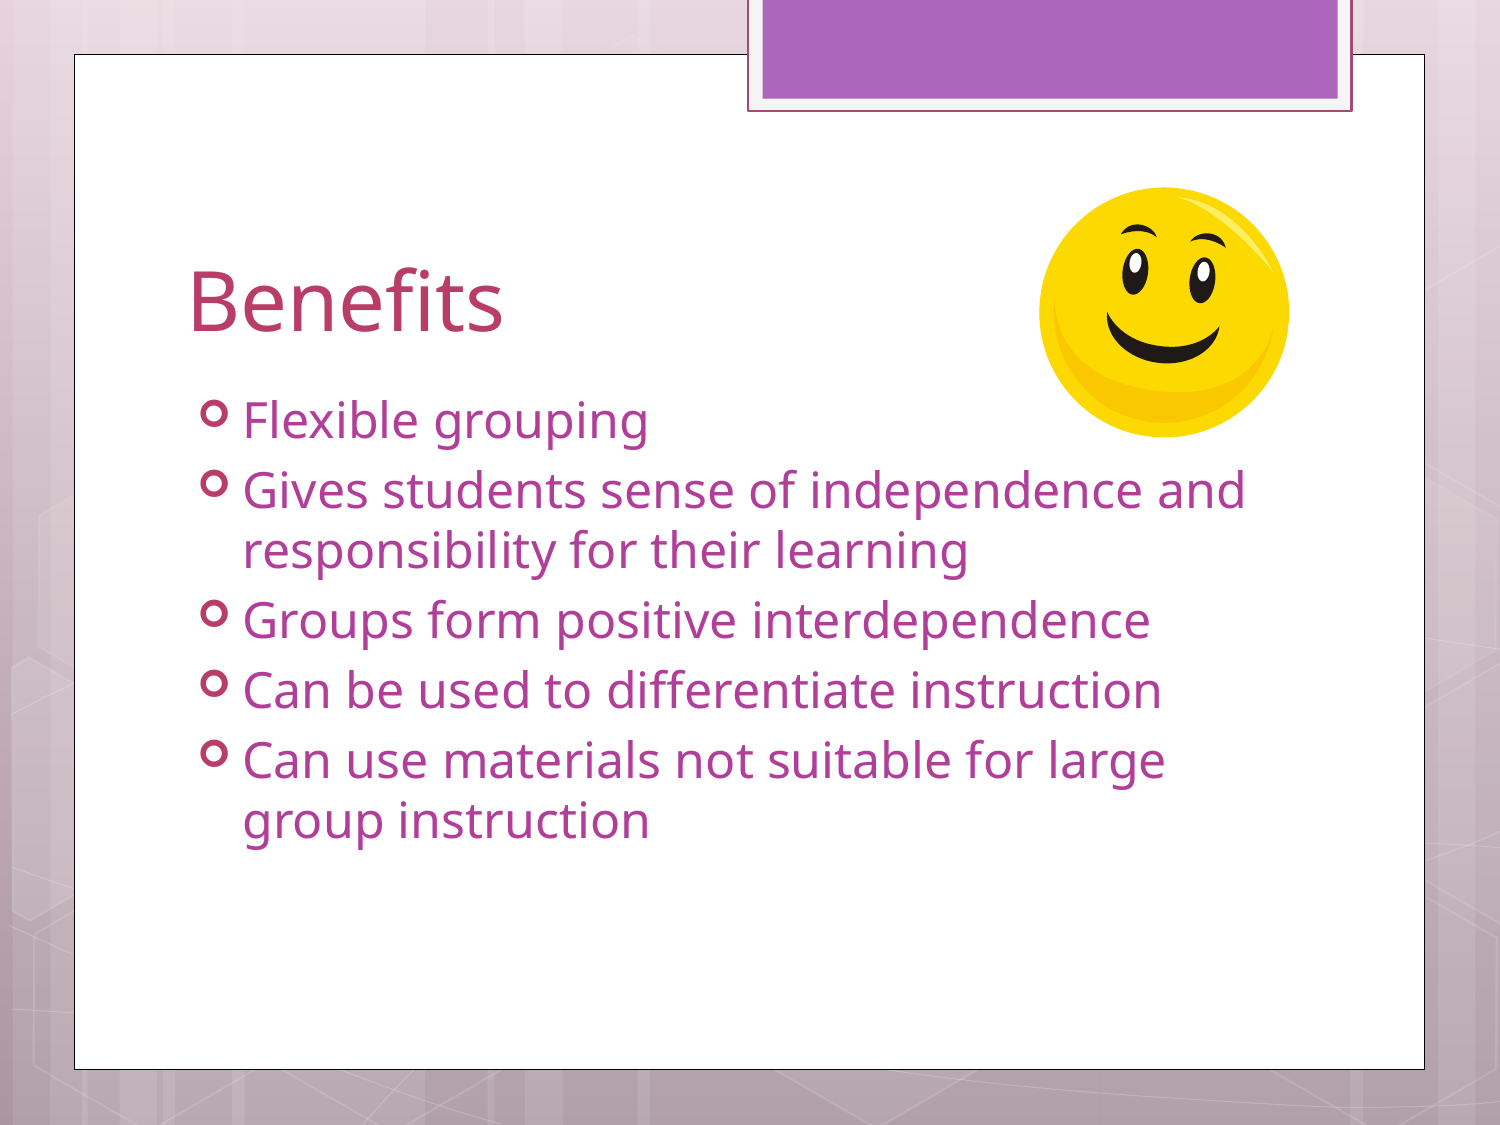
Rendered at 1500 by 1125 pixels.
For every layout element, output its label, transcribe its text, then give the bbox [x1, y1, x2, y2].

picture [1039, 187, 1290, 438]
title Benefits [171, 168, 1324, 357]
list Flexible grouping Gives students sense of independence and responsibility for their learning Groups form positive interdependence Can be used to differentiate instruction Can use materials not suitable for large group instruction [171, 381, 1283, 957]
